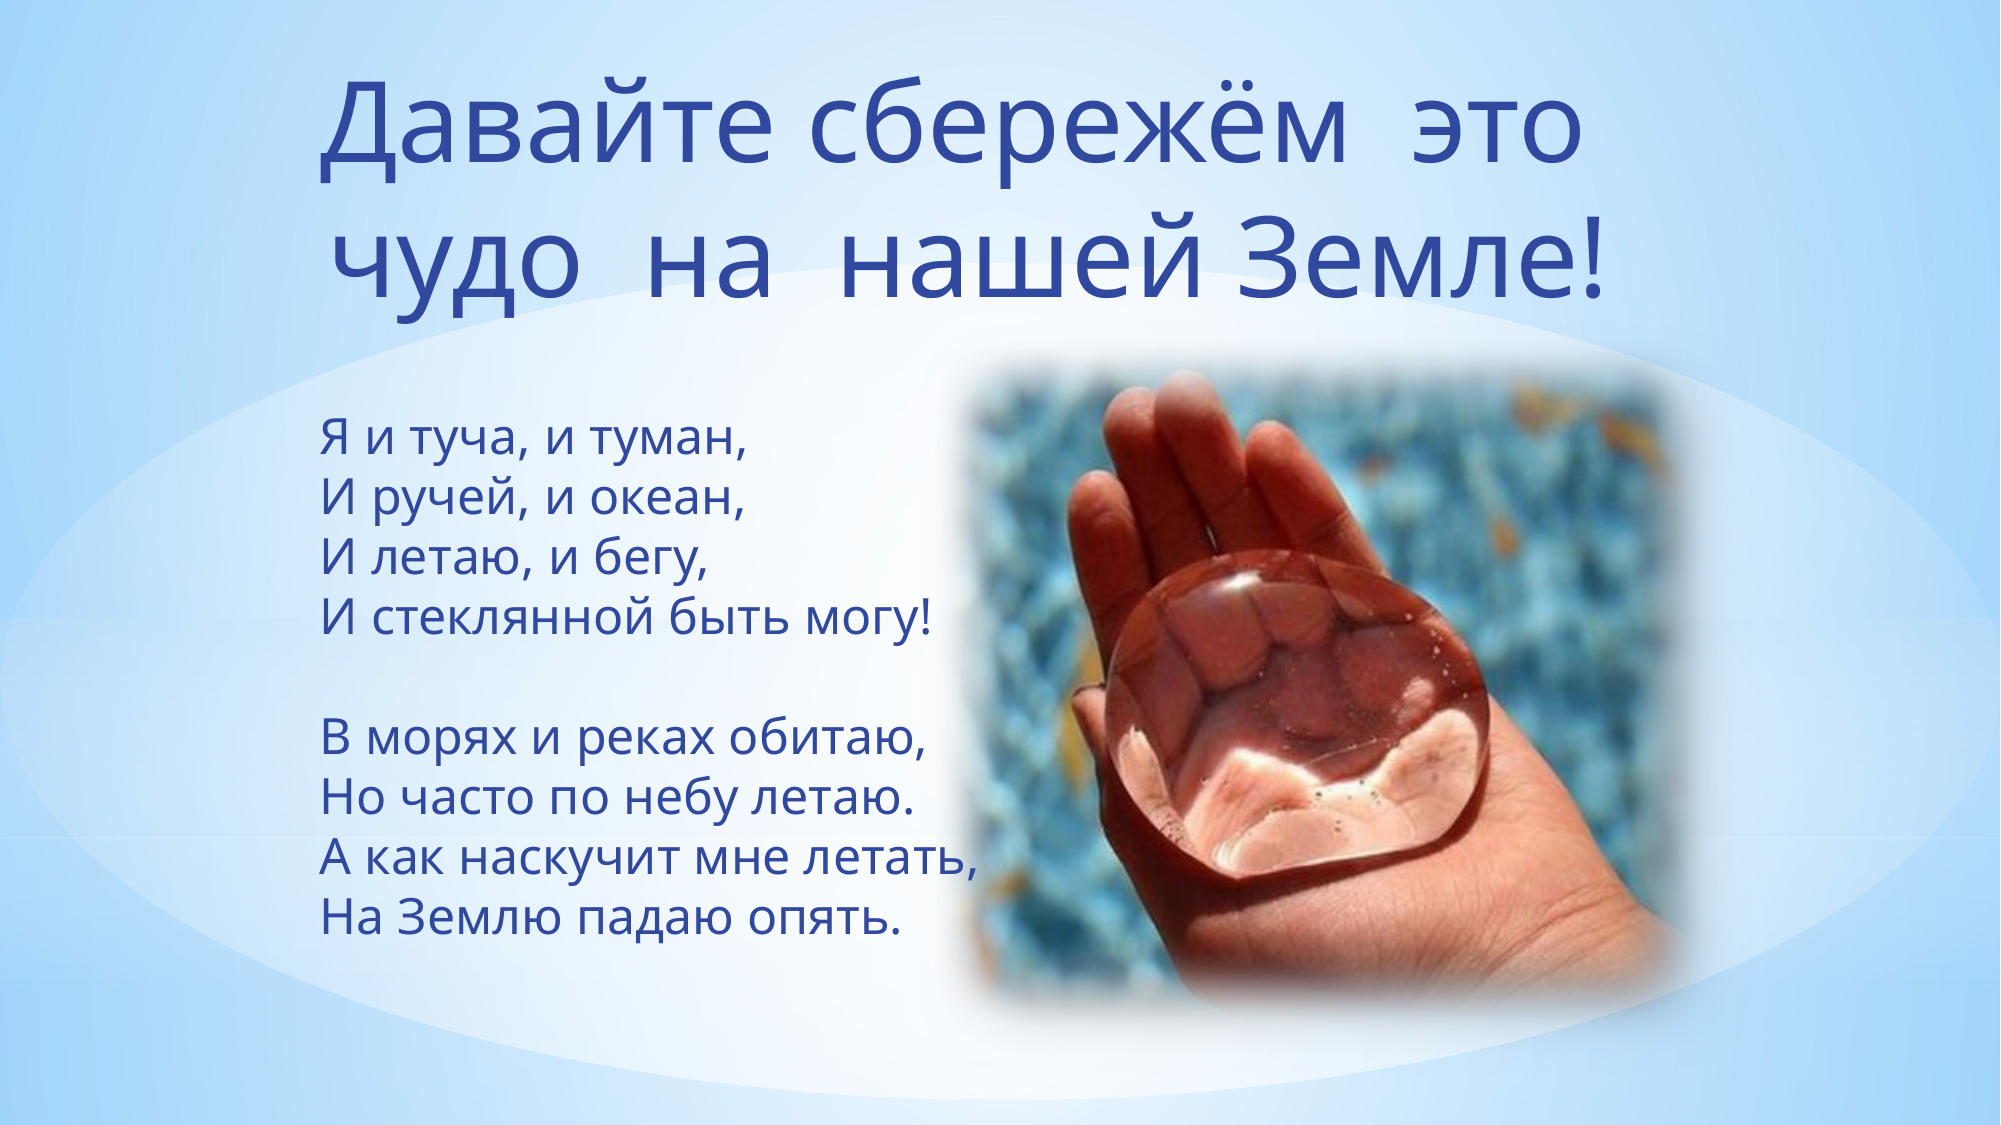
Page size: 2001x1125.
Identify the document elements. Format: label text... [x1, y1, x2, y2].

text_box Я и туча, и туман, И ручей, и океан, И летаю, и бегу, И стеклянной быть могу! В морях и реках обитаю, Но часто по небу летаю. А как наскучит мне летать, На Землю падаю опять. [304, 397, 928, 952]
text_box Давайте сбережём это чудо на нашей Земле! [305, 42, 1632, 328]
picture [934, 337, 1706, 1029]
